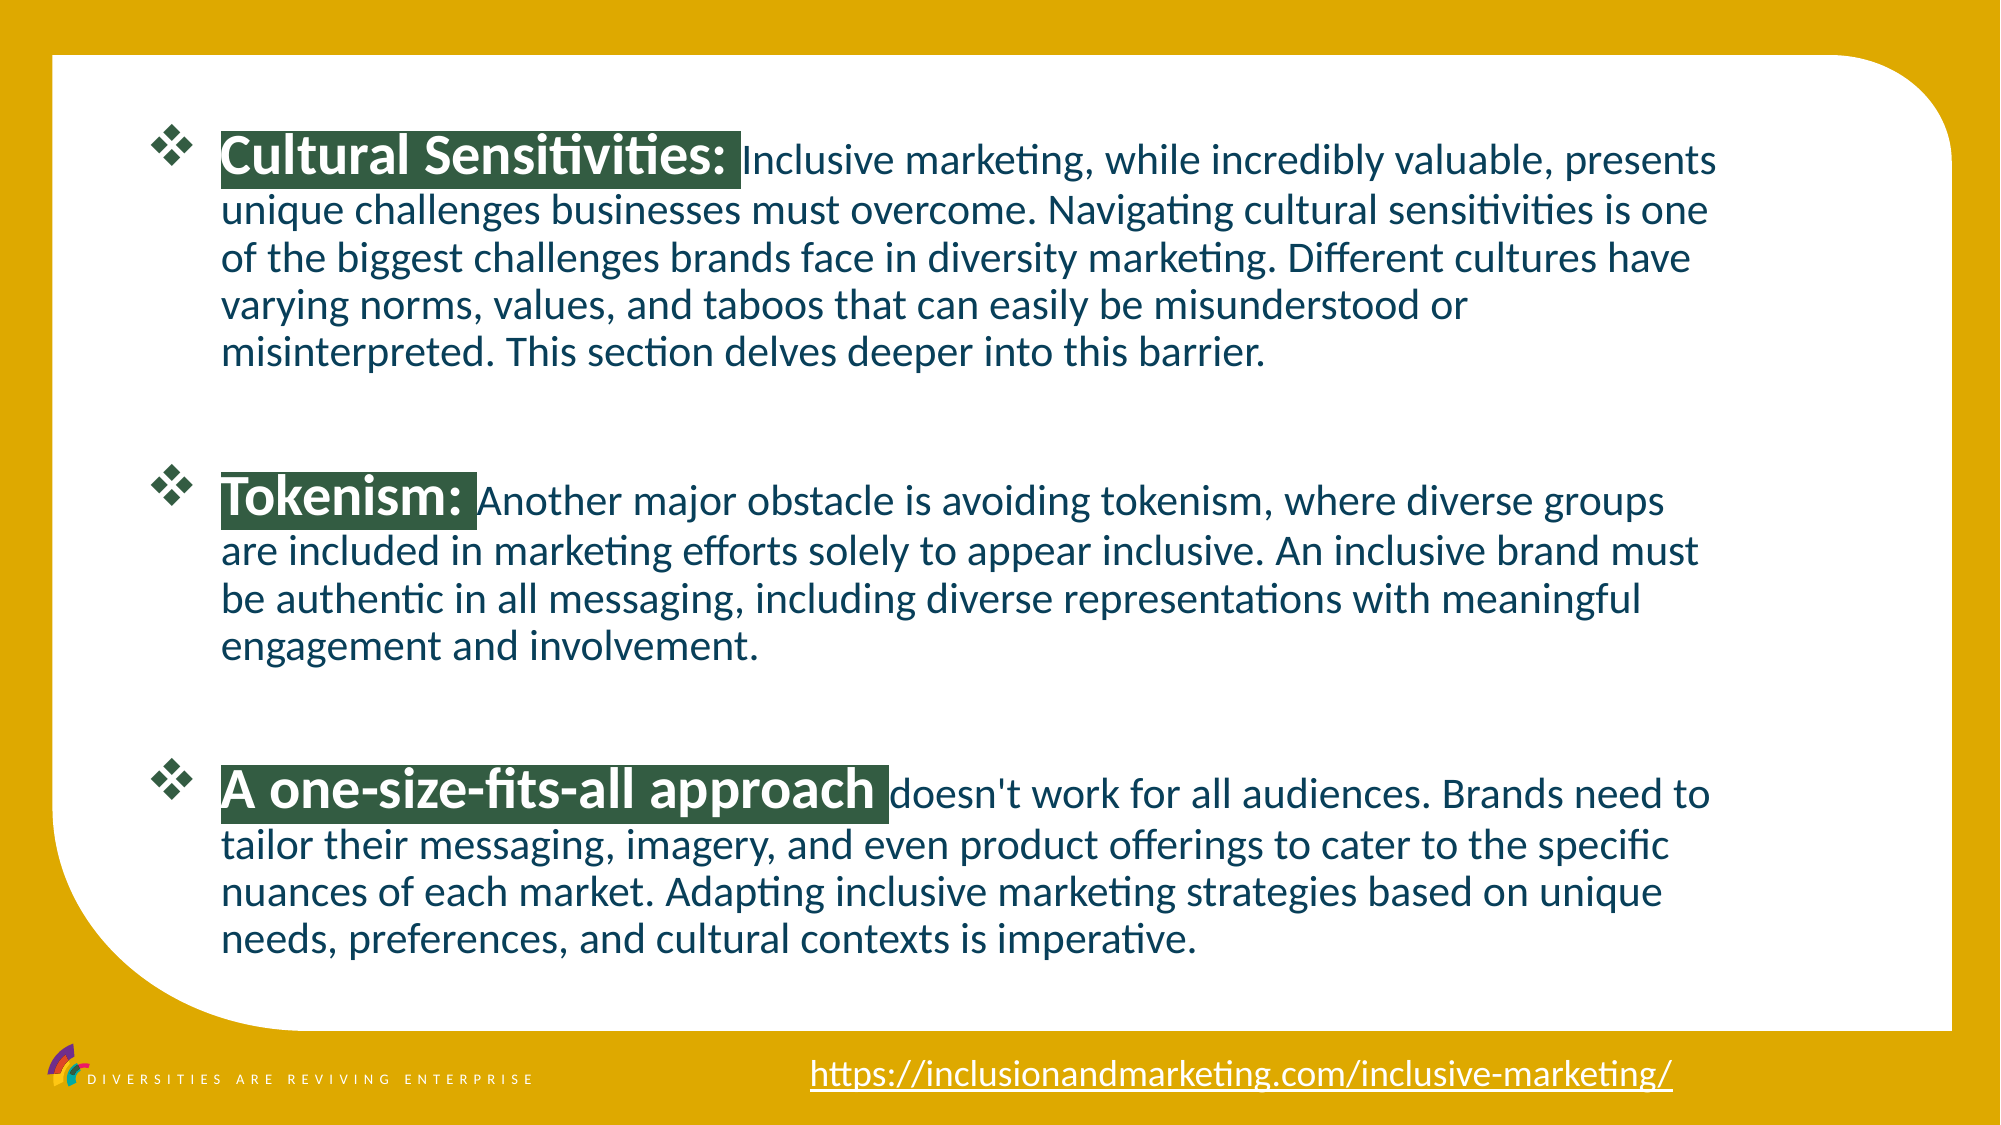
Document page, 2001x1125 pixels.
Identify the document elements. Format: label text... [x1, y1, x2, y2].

text_box https://inclusionandmarketing.com/inclusive-marketing/ [794, 1041, 2000, 1102]
list Cultural Sensitivities: Inclusive marketing, while incredibly valuable, presents unique challenges businesses must overcome. Navigating cultural sensitivities is one of the biggest challenges brands face in diversity marketing. Different cultures have varying norms, values, and taboos that can easily be misunderstood or misinterpreted. This section delves deeper into this barrier. Tokenism: Another major obstacle is avoiding tokenism, where diverse groups are included in marketing efforts solely to appear inclusive. An inclusive brand must be authentic in all messaging, including diverse representations with meaningful engagement and involvement. A one-size-fits-all approach doesn't work for all audiences. Brands need to tailor their messaging, imagery, and even product offerings to cater to the specific nuances of each market. Adapting inclusive marketing strategies based on unique needs, preferences, and cultural contexts is imperative. [130, 116, 1738, 749]
